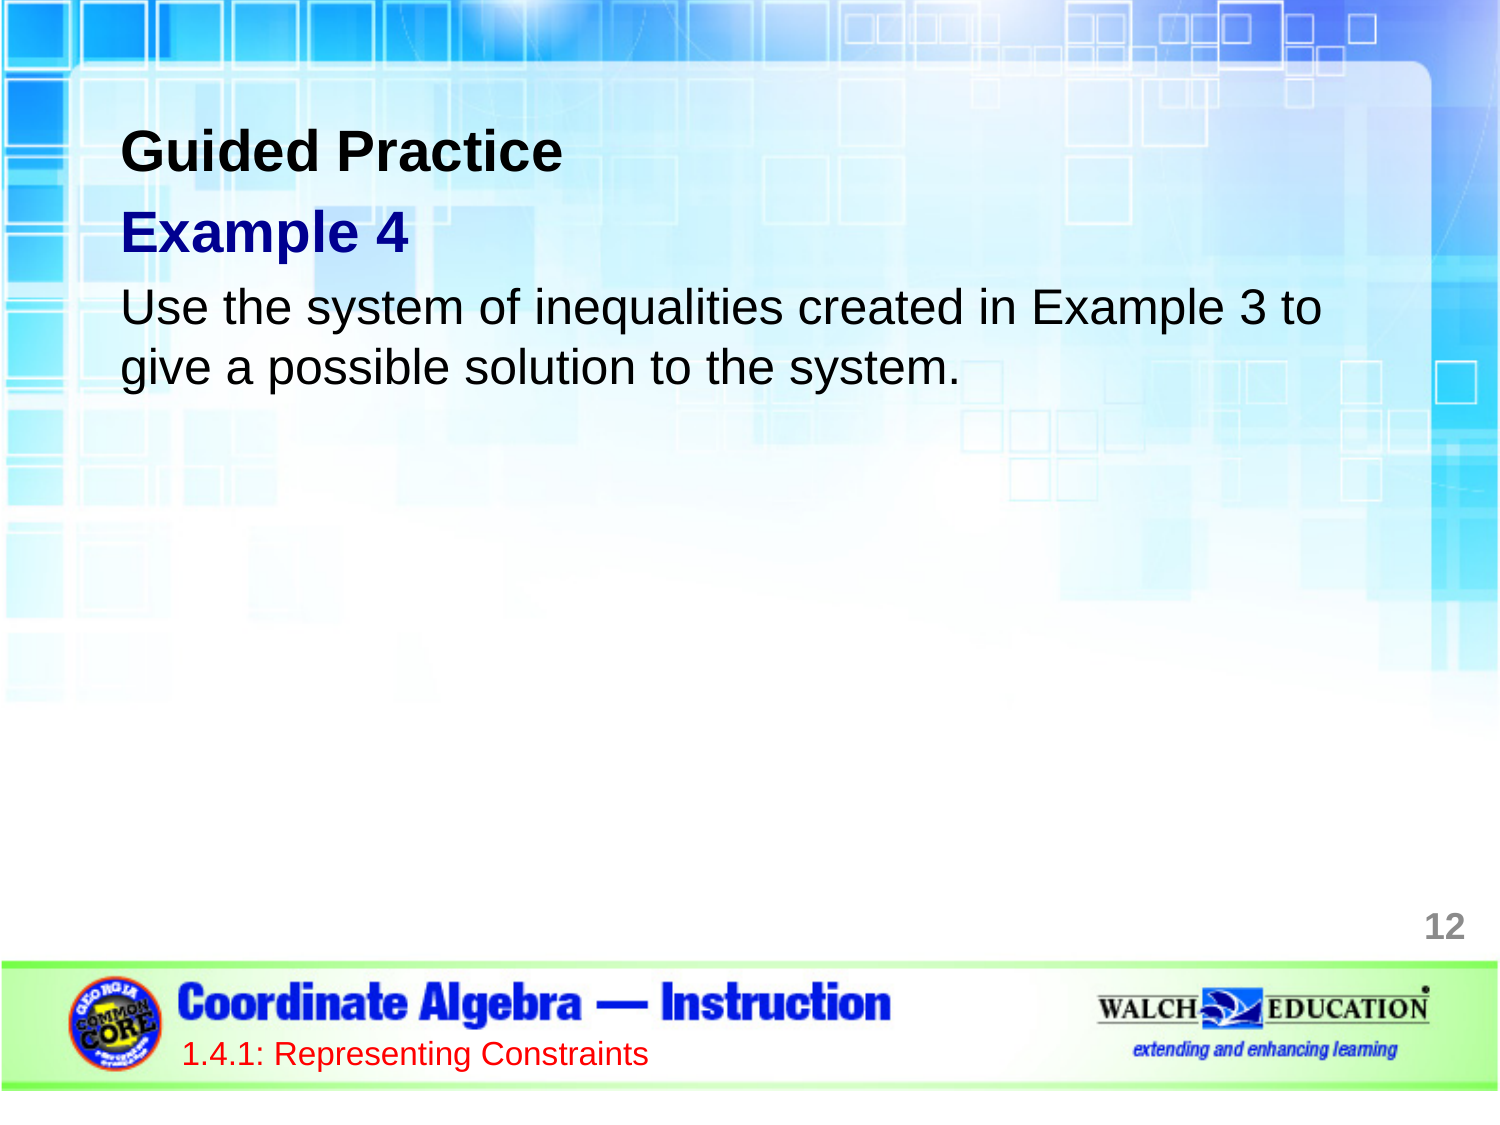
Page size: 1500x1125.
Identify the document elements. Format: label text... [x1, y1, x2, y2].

slide_number 12 [1361, 901, 1481, 949]
list 1.4.1: Representing Constraints [166, 1024, 1074, 1069]
picture [1, 0, 1500, 1091]
subtitle Guided Practice Example 4 Use the system of inequalities created in Example 3 to give a possible solution to the system. [105, 105, 1394, 925]
